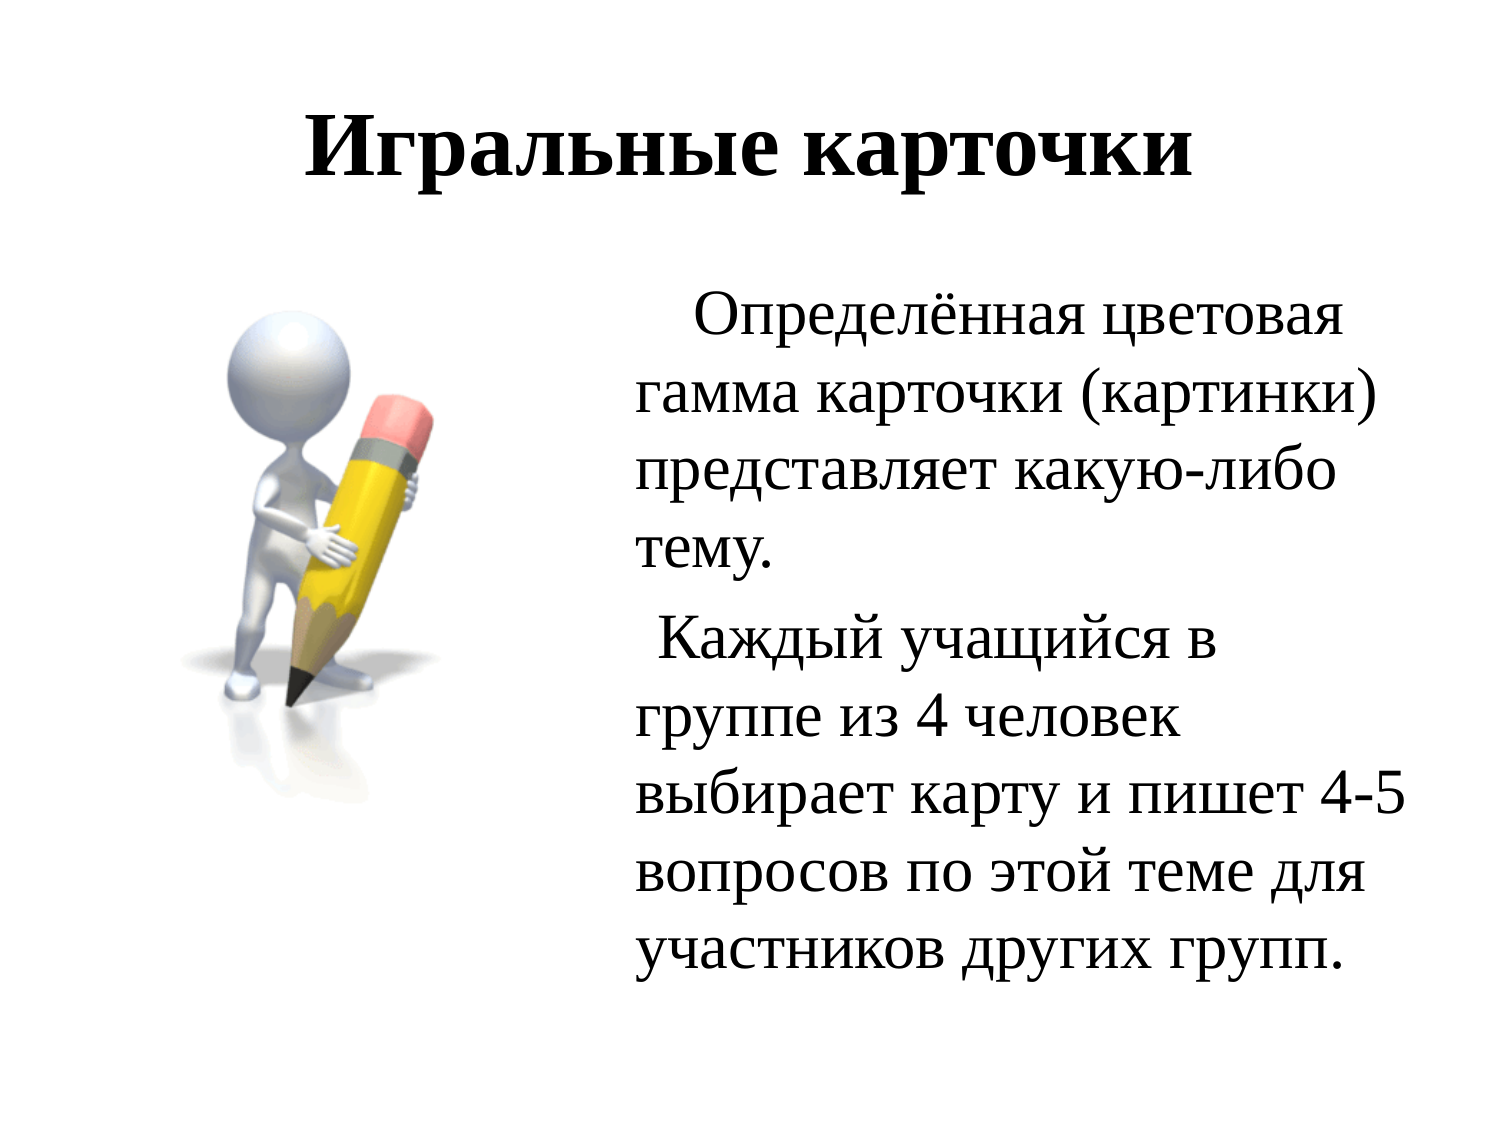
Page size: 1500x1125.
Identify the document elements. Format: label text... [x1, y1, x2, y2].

picture [111, 278, 514, 816]
list Определённая цветовая гамма карточки (картинки) представляет какую-либо тему. Каждый учащийся в группе из 4 человек выбирает карту и пишет 4-5 вопросов по этой теме для участников других групп. [561, 262, 1425, 1005]
title Игральные карточки [75, 45, 1425, 233]
